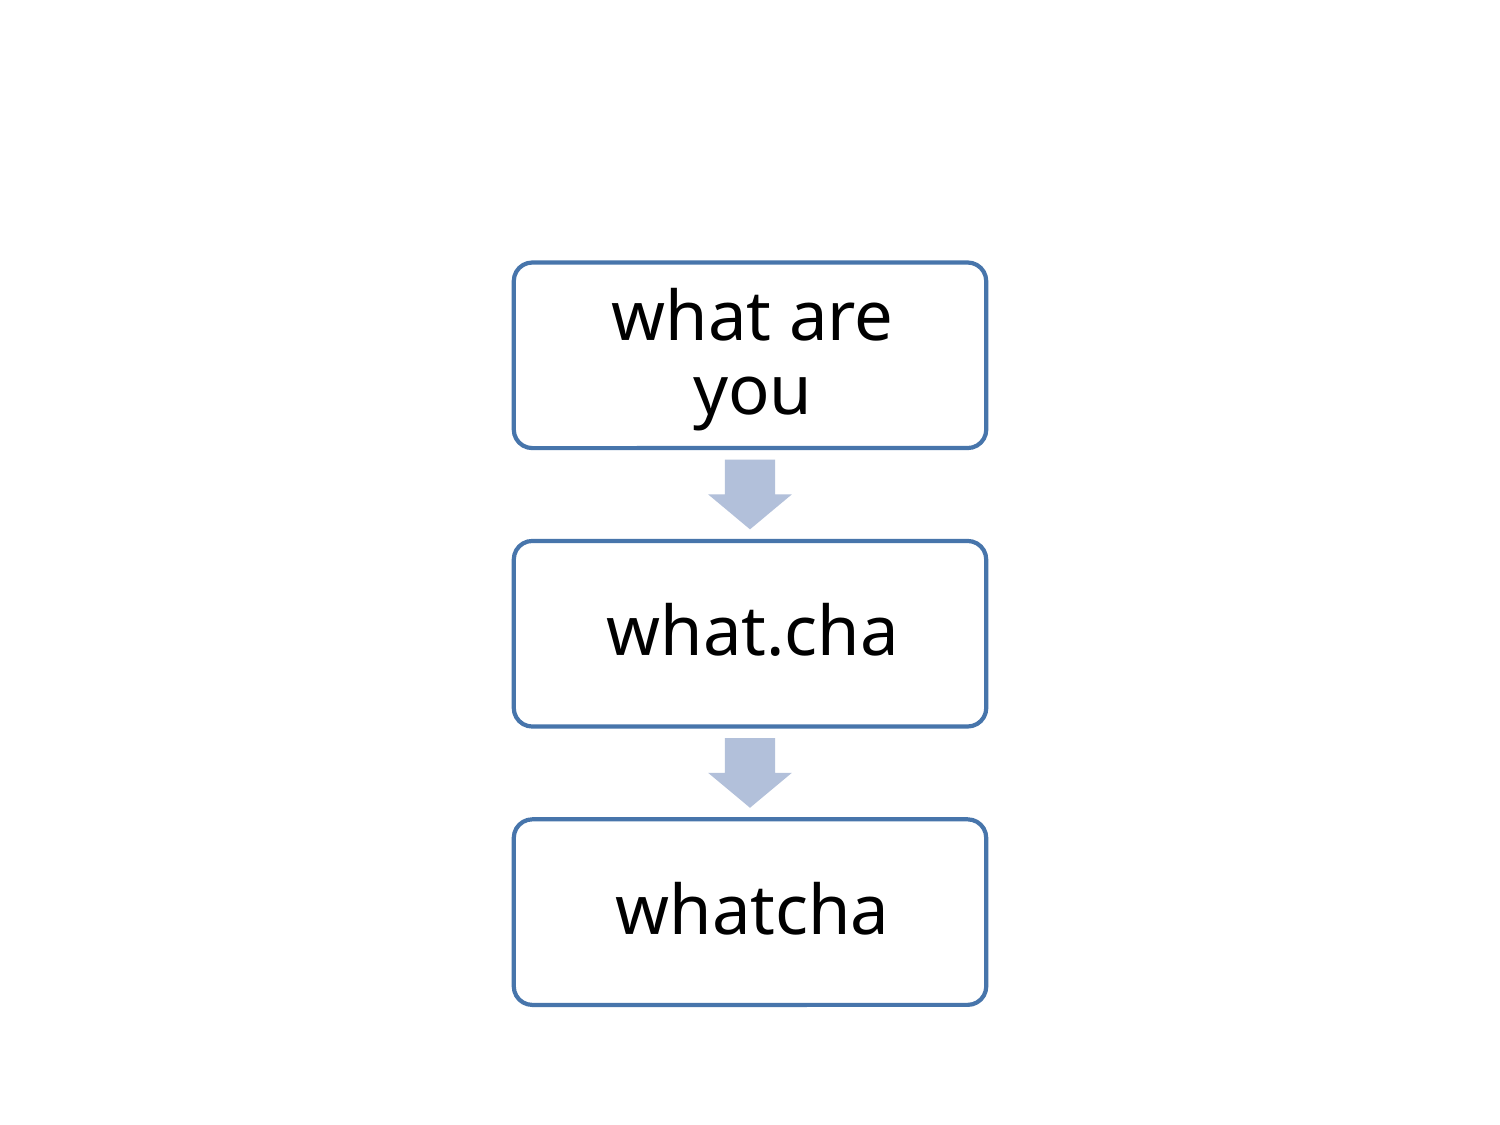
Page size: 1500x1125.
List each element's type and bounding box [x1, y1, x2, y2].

list [74, 262, 1426, 1006]
